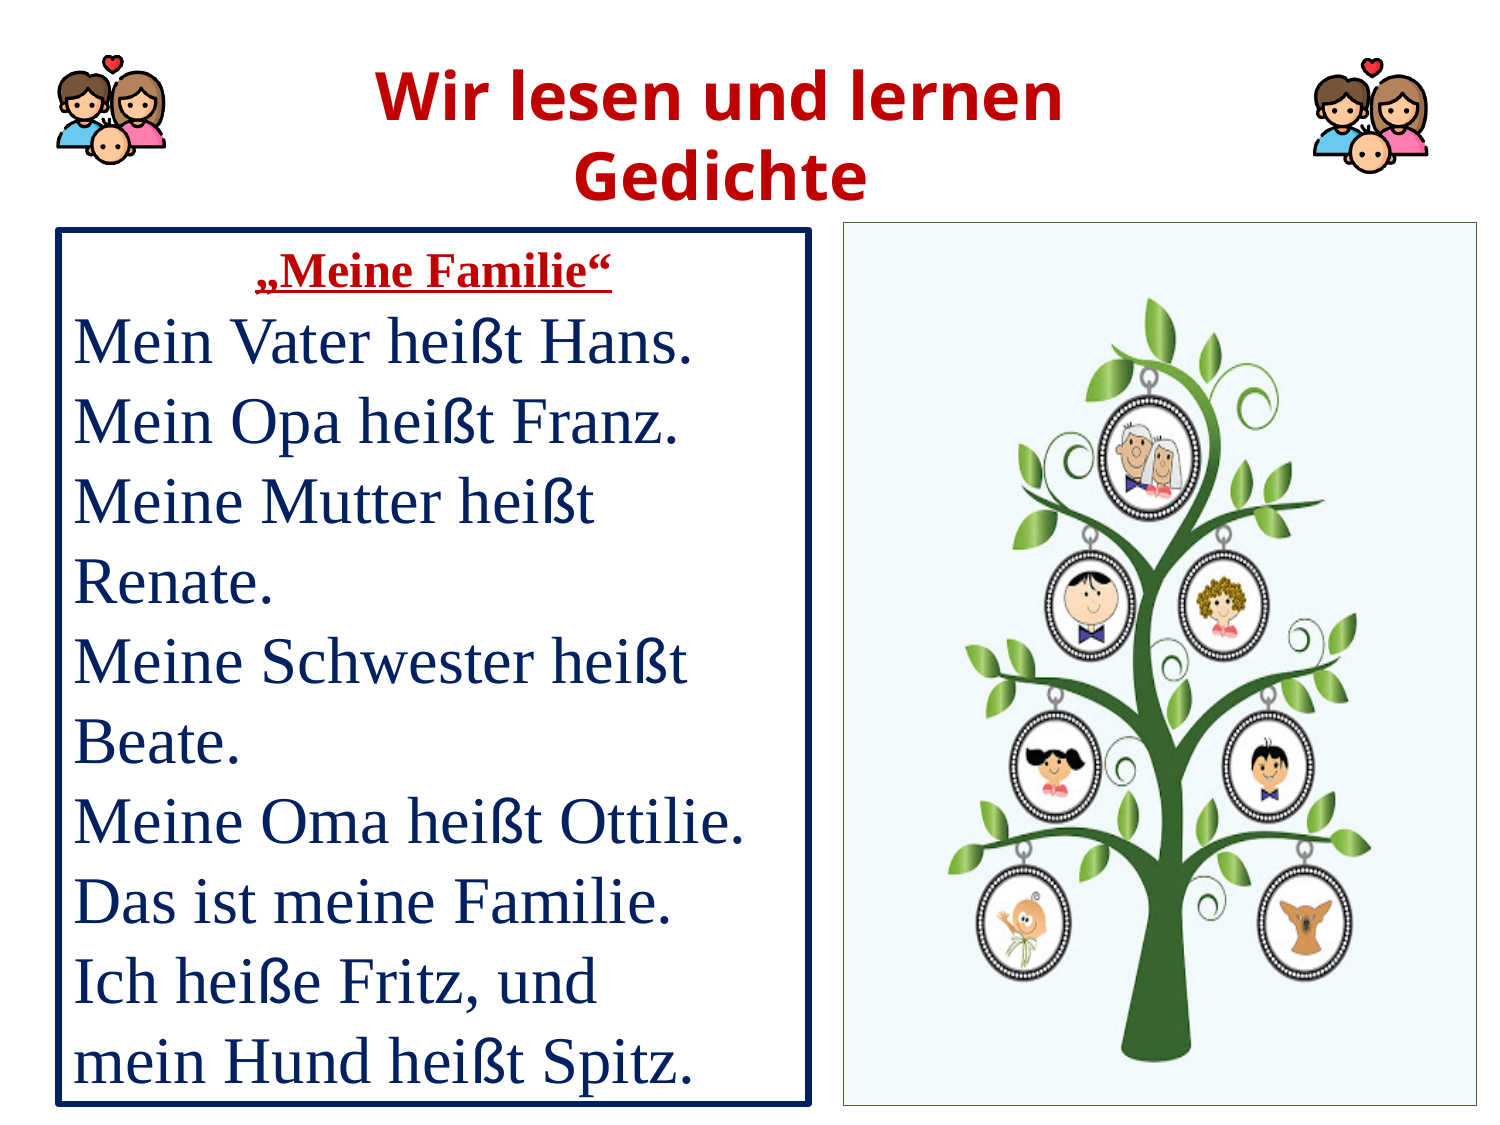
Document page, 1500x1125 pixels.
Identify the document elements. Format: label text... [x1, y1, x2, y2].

picture [0, 0, 223, 223]
text_box Wir lesen und lernen Gedichte [234, 46, 1207, 222]
text_box „Meine Familie“ Mein Vater heißt Hans. Mein Opa heißt Franz. Meine Mutter heißt Renate. Meine Schwester heißt Beate. Meine Oma heißt Ottilie. Das ist meine Familie. Ich heiße Fritz, und mein Hund heißt Spitz. [58, 229, 809, 1104]
picture [843, 0, 1489, 1107]
